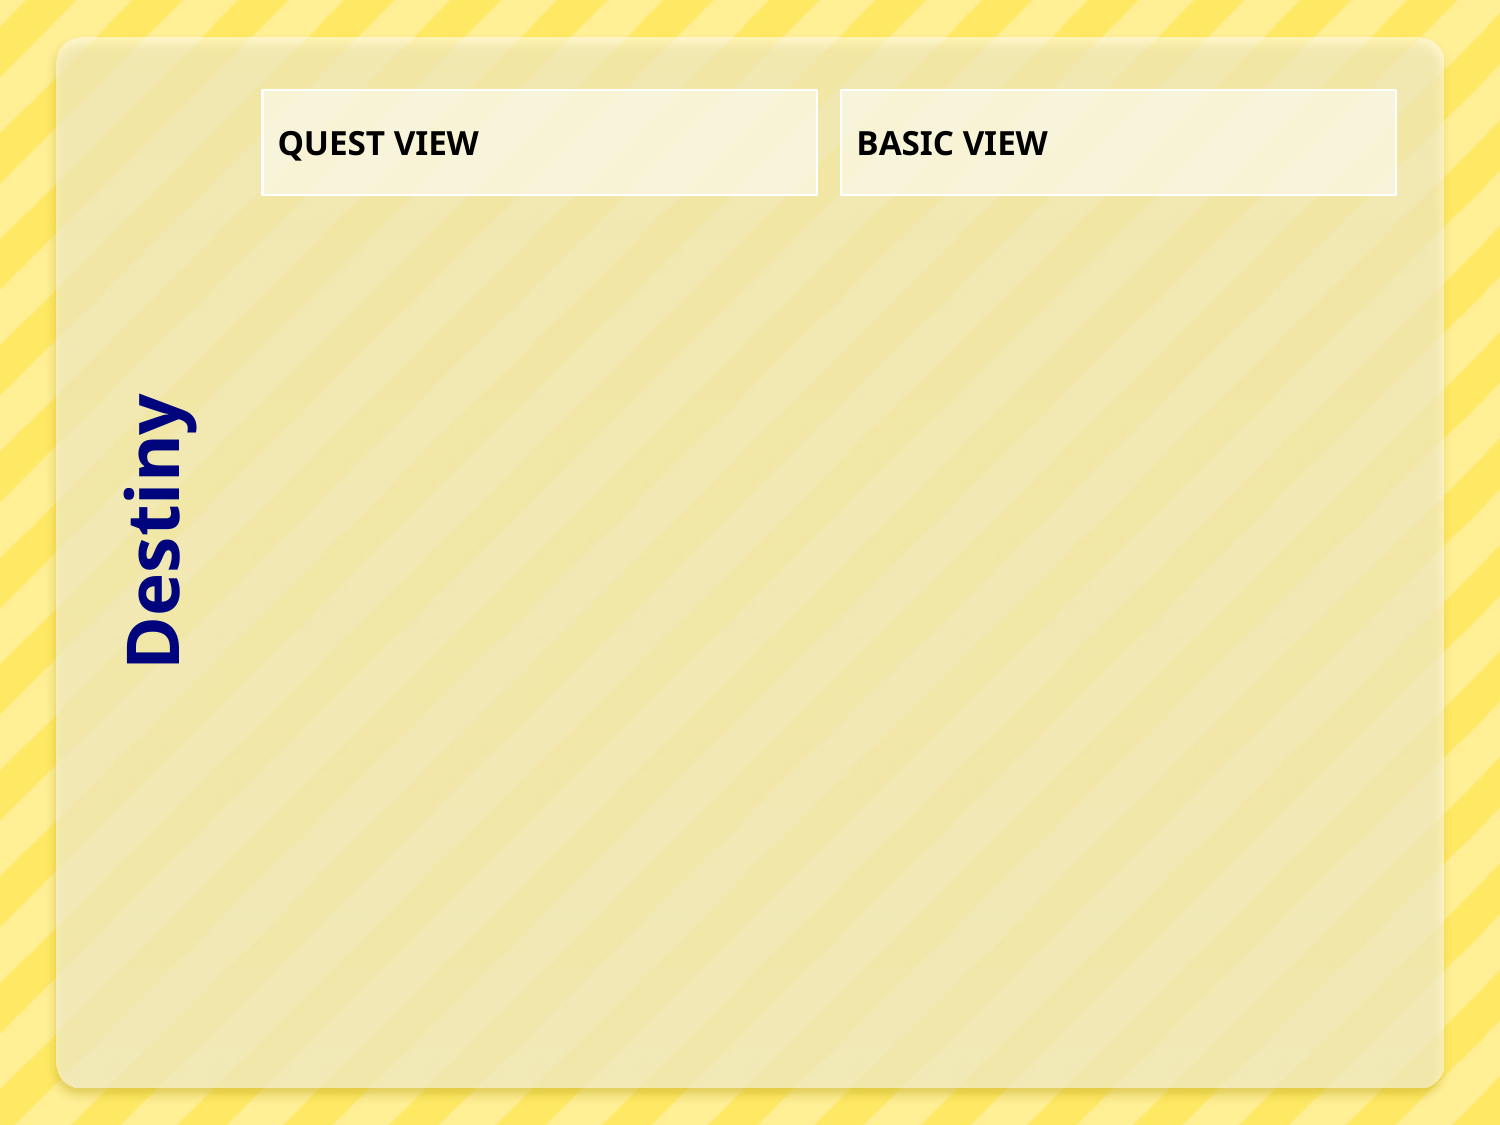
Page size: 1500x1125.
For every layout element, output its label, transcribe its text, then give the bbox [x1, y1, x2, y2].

title Destiny [75, 59, 225, 1005]
list BASIC VIEW [840, 89, 1397, 196]
list Quest View [261, 89, 818, 196]
